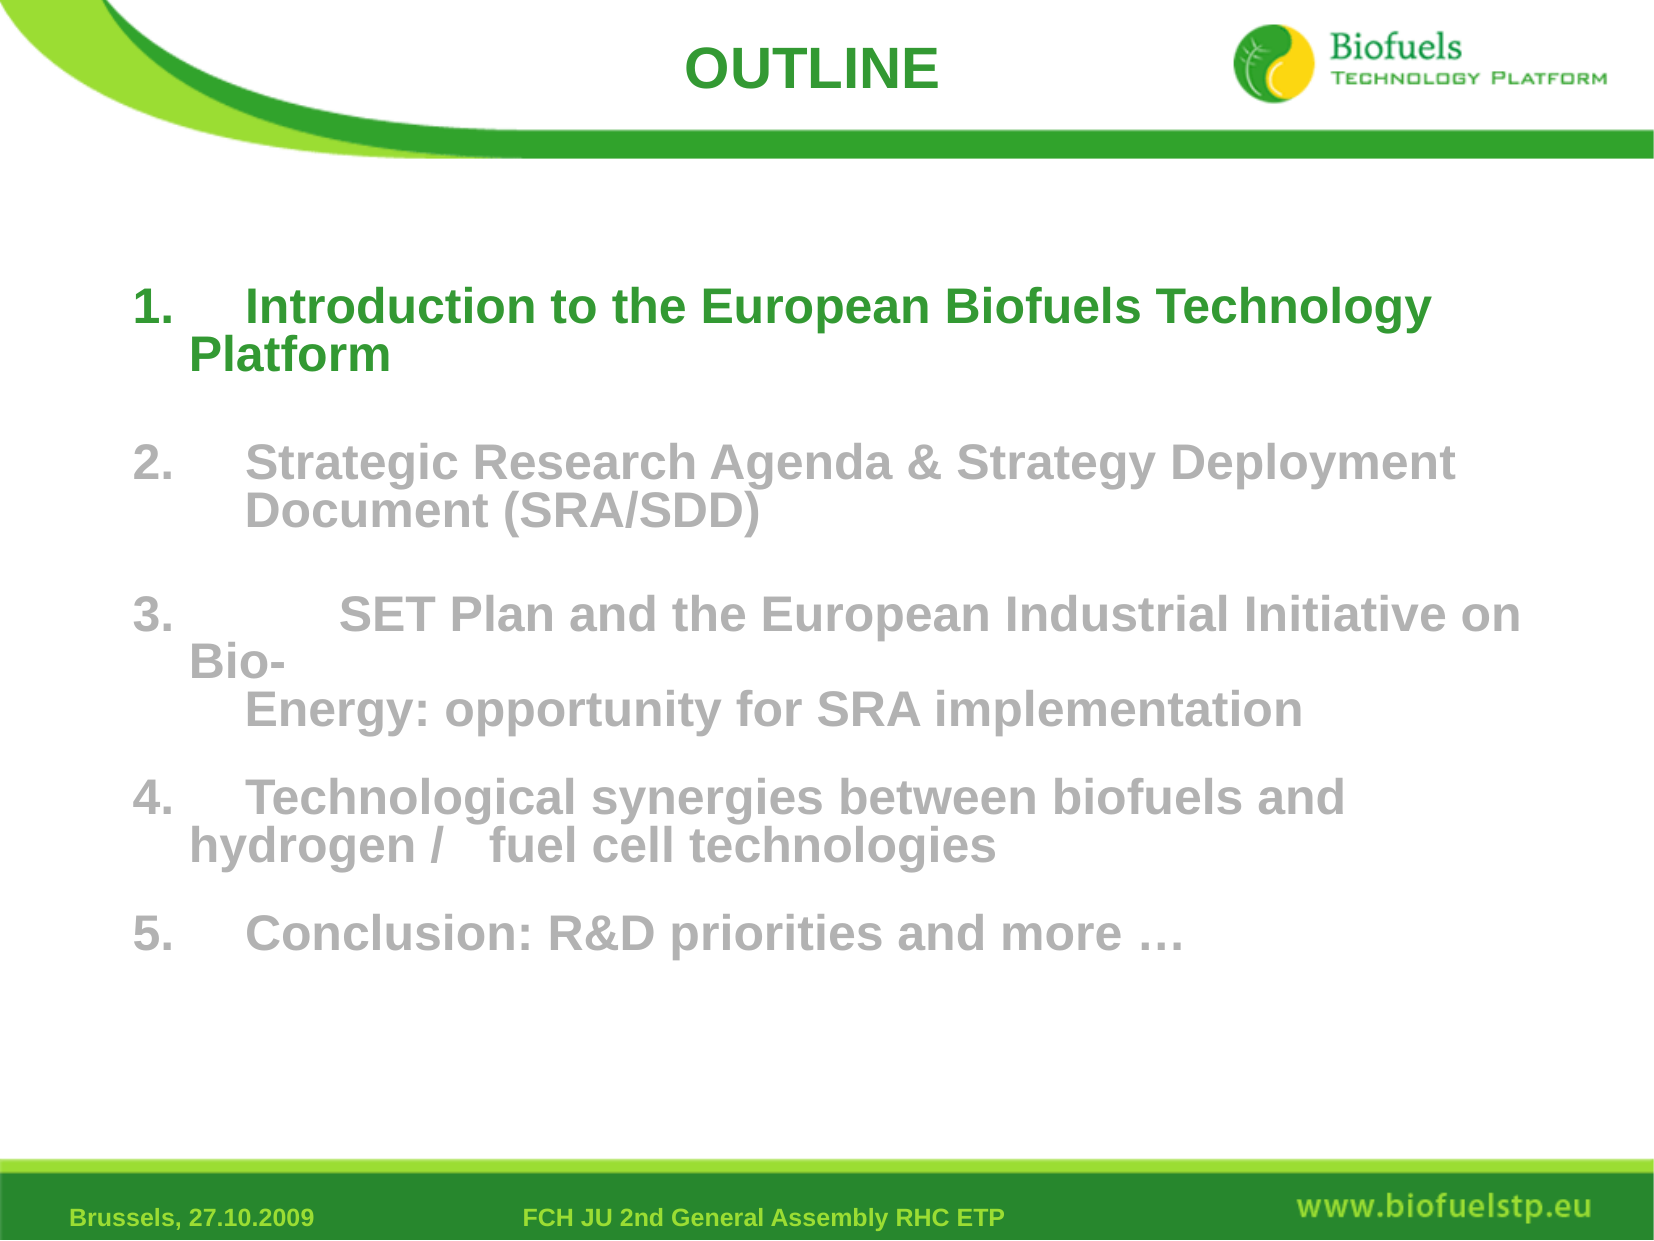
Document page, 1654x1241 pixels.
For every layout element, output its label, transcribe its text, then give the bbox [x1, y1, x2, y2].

text_box [374, 0, 1654, 125]
text_box OUTLINE [337, 29, 1288, 110]
text_box Introduction to the European Biofuels Technology Platform Strategic Research Agenda & Strategy Deployment Document (SRA/SDD) SET Plan and the European Industrial Initiative on Bio- Energy: opportunity for SRA implementation Technological synergies between biofuels and hydrogen / fuel cell technologies Conclusion: R&D priorities and more … [82, 277, 1595, 968]
text_box [41, 224, 1654, 738]
picture [0, 0, 1654, 1240]
